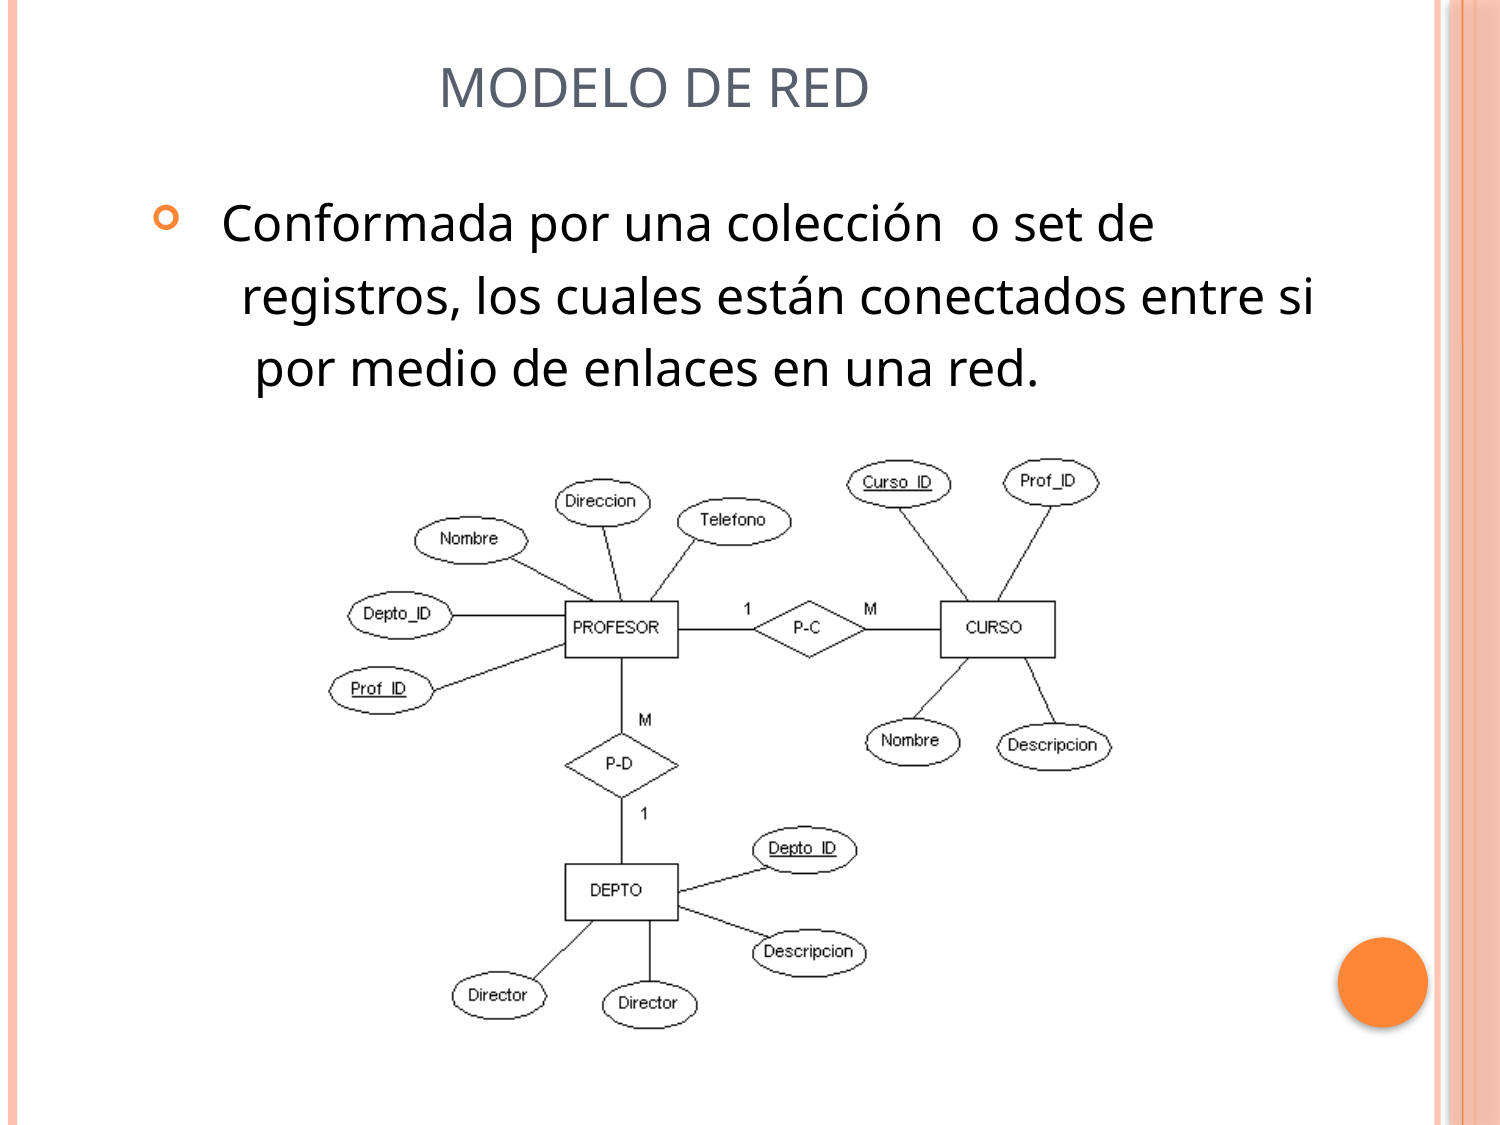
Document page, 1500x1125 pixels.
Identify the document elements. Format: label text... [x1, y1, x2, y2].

picture [324, 431, 1115, 1035]
title Modelo de red [75, 45, 1235, 126]
list Conformada por una colección o set de registros, los cuales están conectados entre si por medio de enlaces en una red. [135, 184, 1361, 984]
